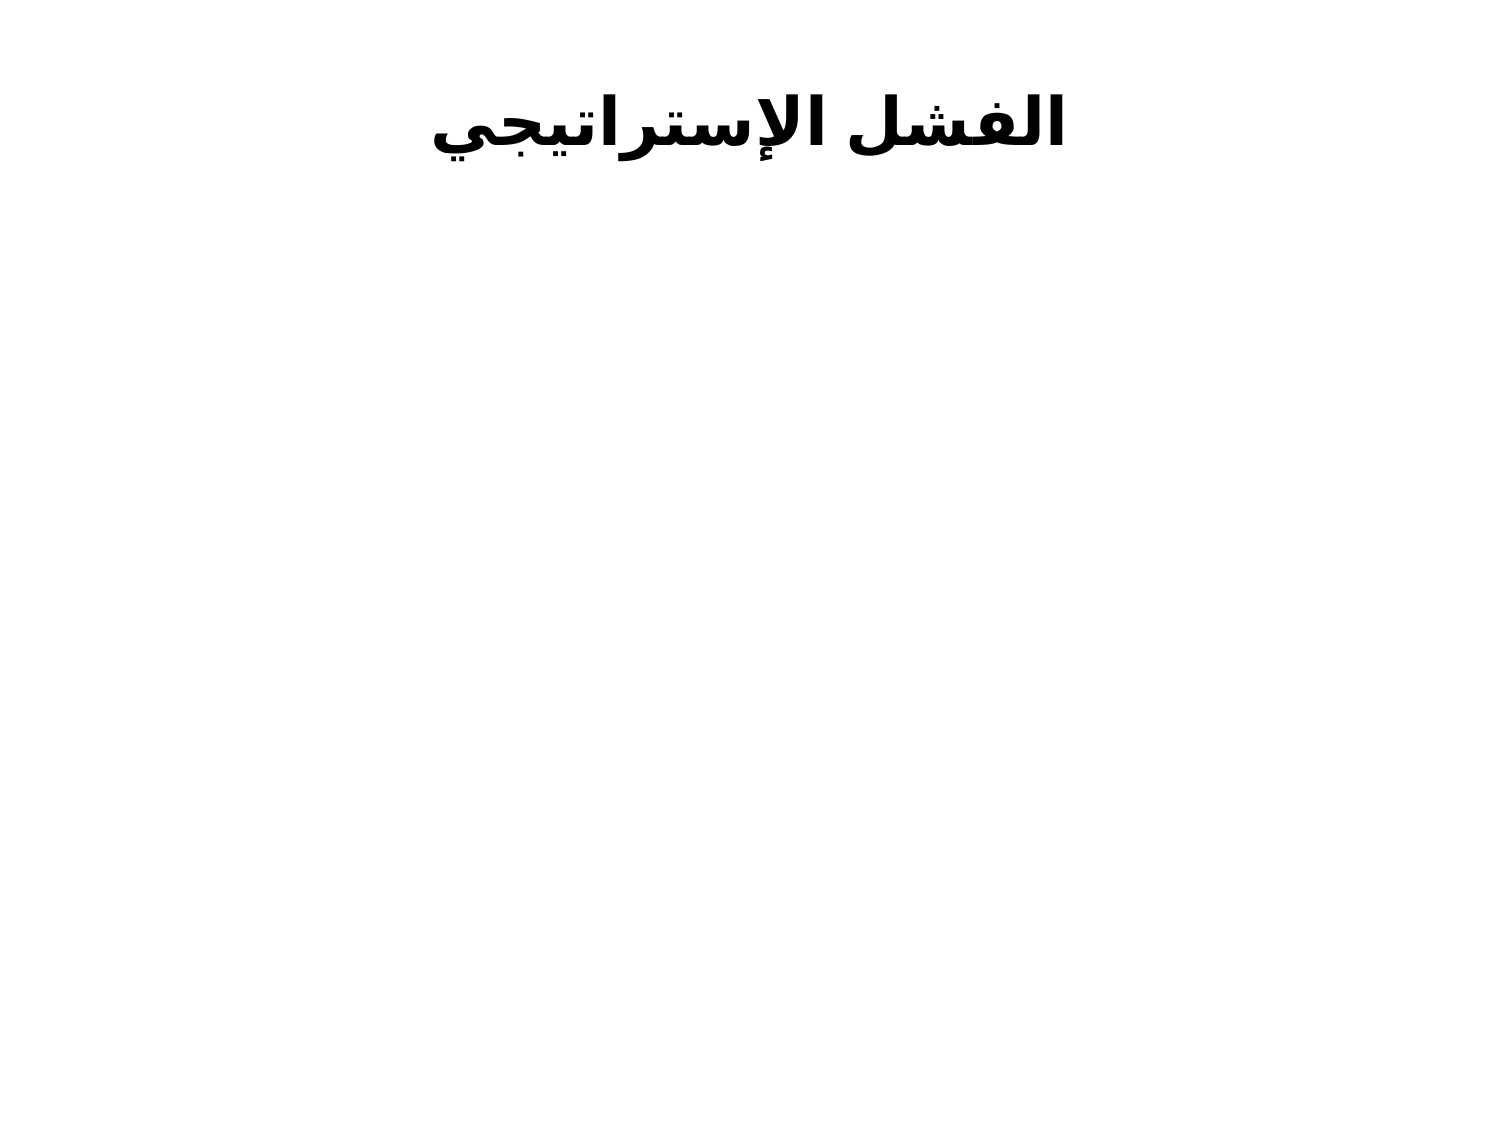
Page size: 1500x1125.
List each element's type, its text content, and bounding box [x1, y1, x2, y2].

title الفشل الإستراتيجي [75, 24, 1425, 213]
